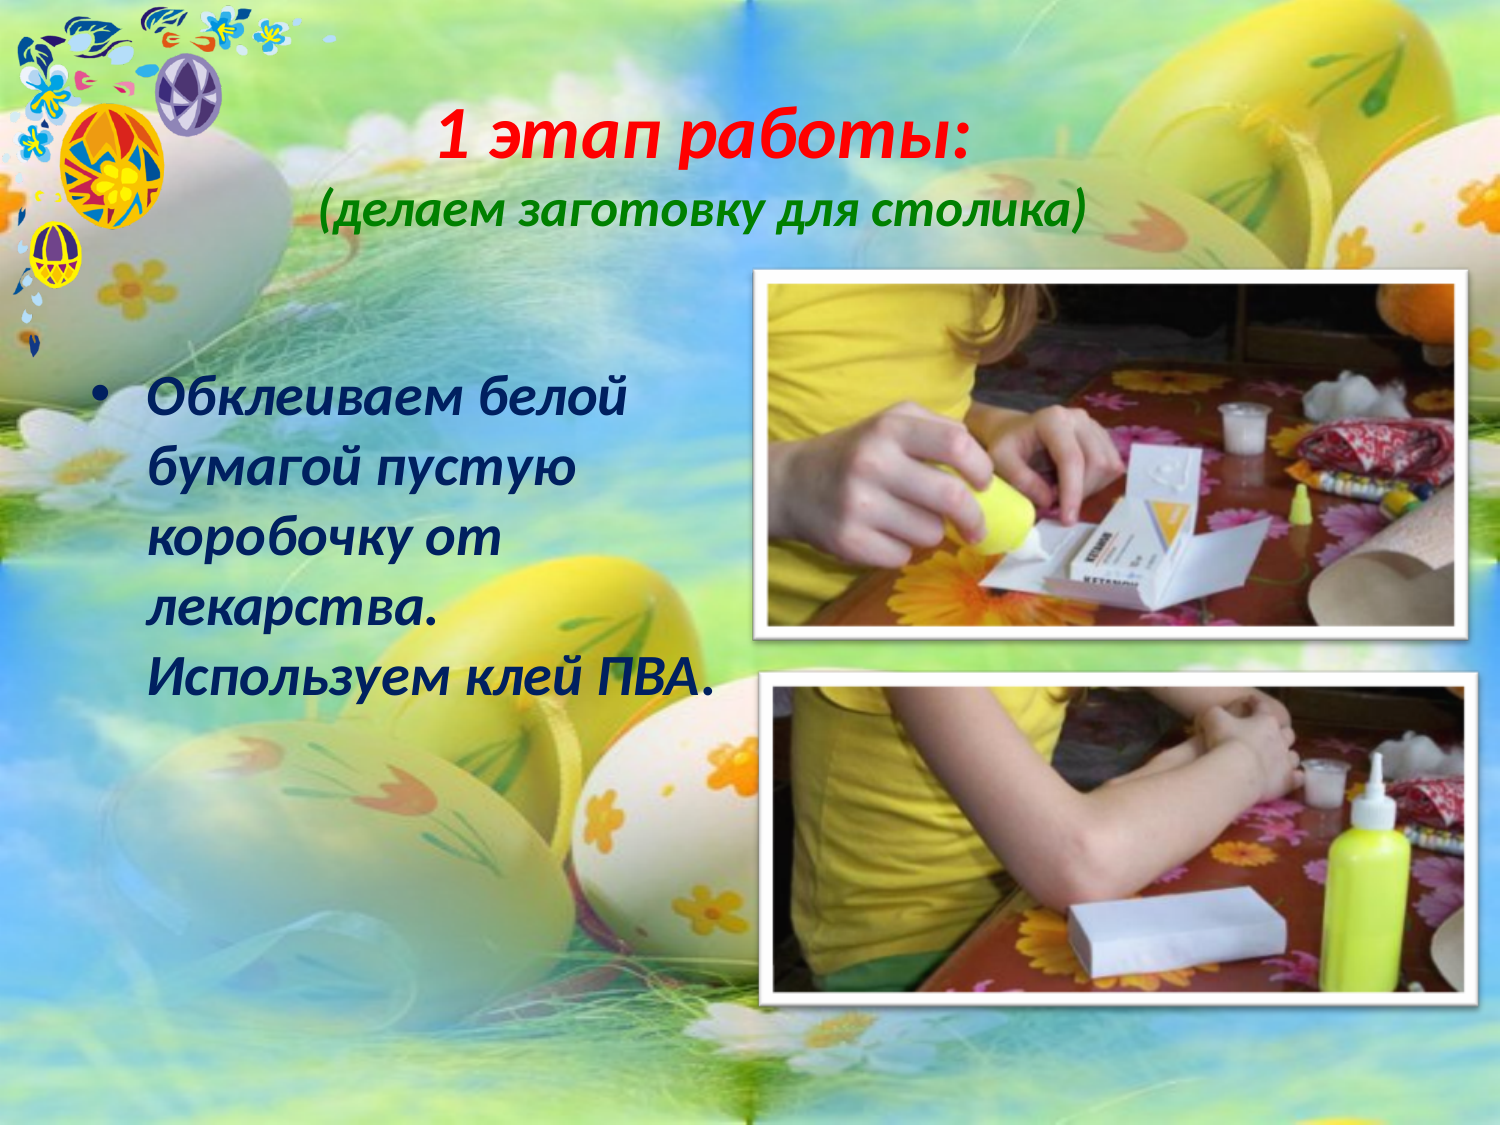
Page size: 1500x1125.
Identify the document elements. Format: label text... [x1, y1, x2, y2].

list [742, 262, 1482, 656]
title 1 этап работы: (делаем заготовку для столика) [343, 66, 1117, 255]
list Обклеиваем белой бумагой пустую коробочку от лекарства. Используем клей ПВА. [74, 349, 738, 1006]
picture [0, 0, 1500, 1125]
